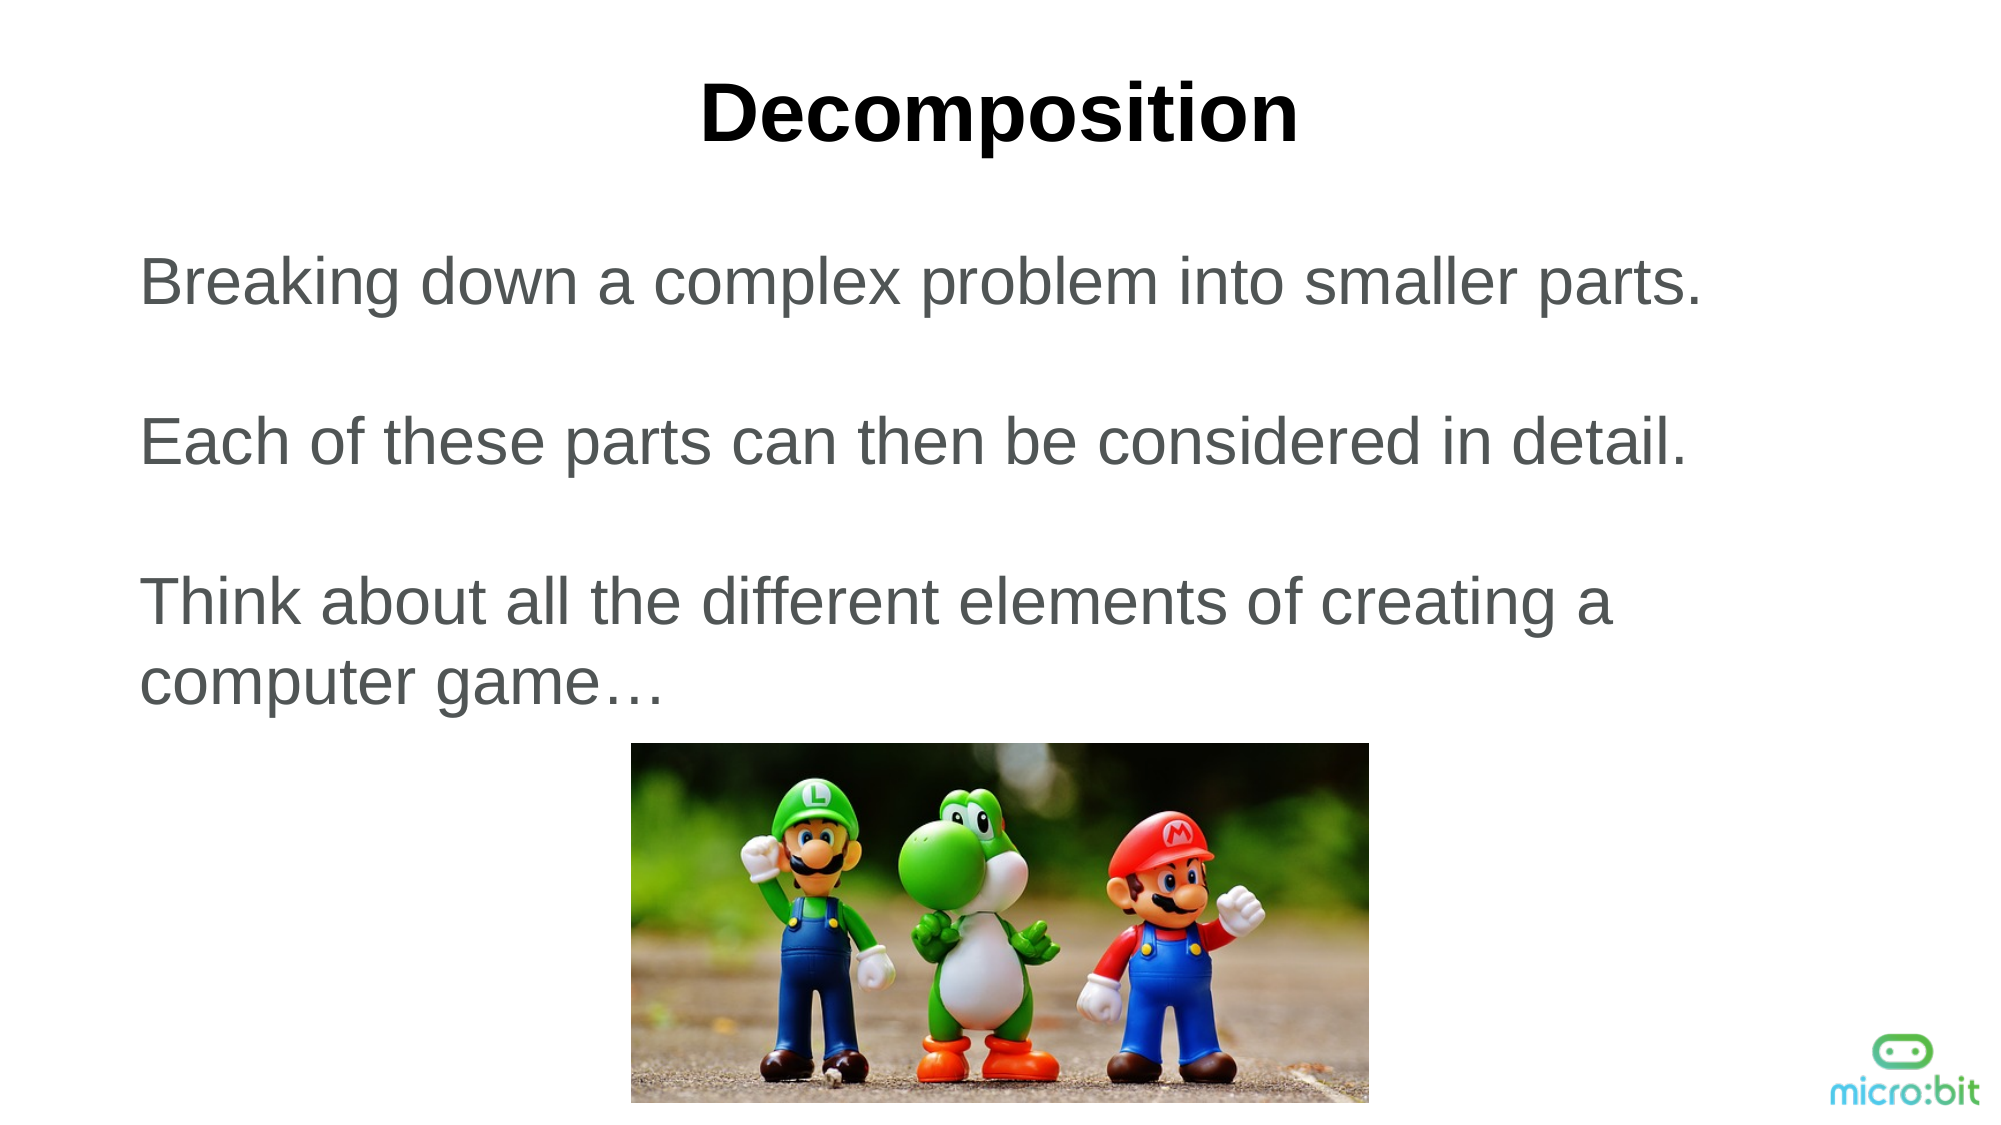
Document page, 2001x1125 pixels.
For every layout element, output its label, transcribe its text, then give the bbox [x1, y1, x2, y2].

picture [1830, 1029, 1980, 1106]
picture [631, 743, 1369, 1103]
text_box Decomposition Breaking down a complex problem into smaller parts. Each of these parts can then be considered in detail. Think about all the different elements of creating a computer game… [124, 44, 1876, 868]
